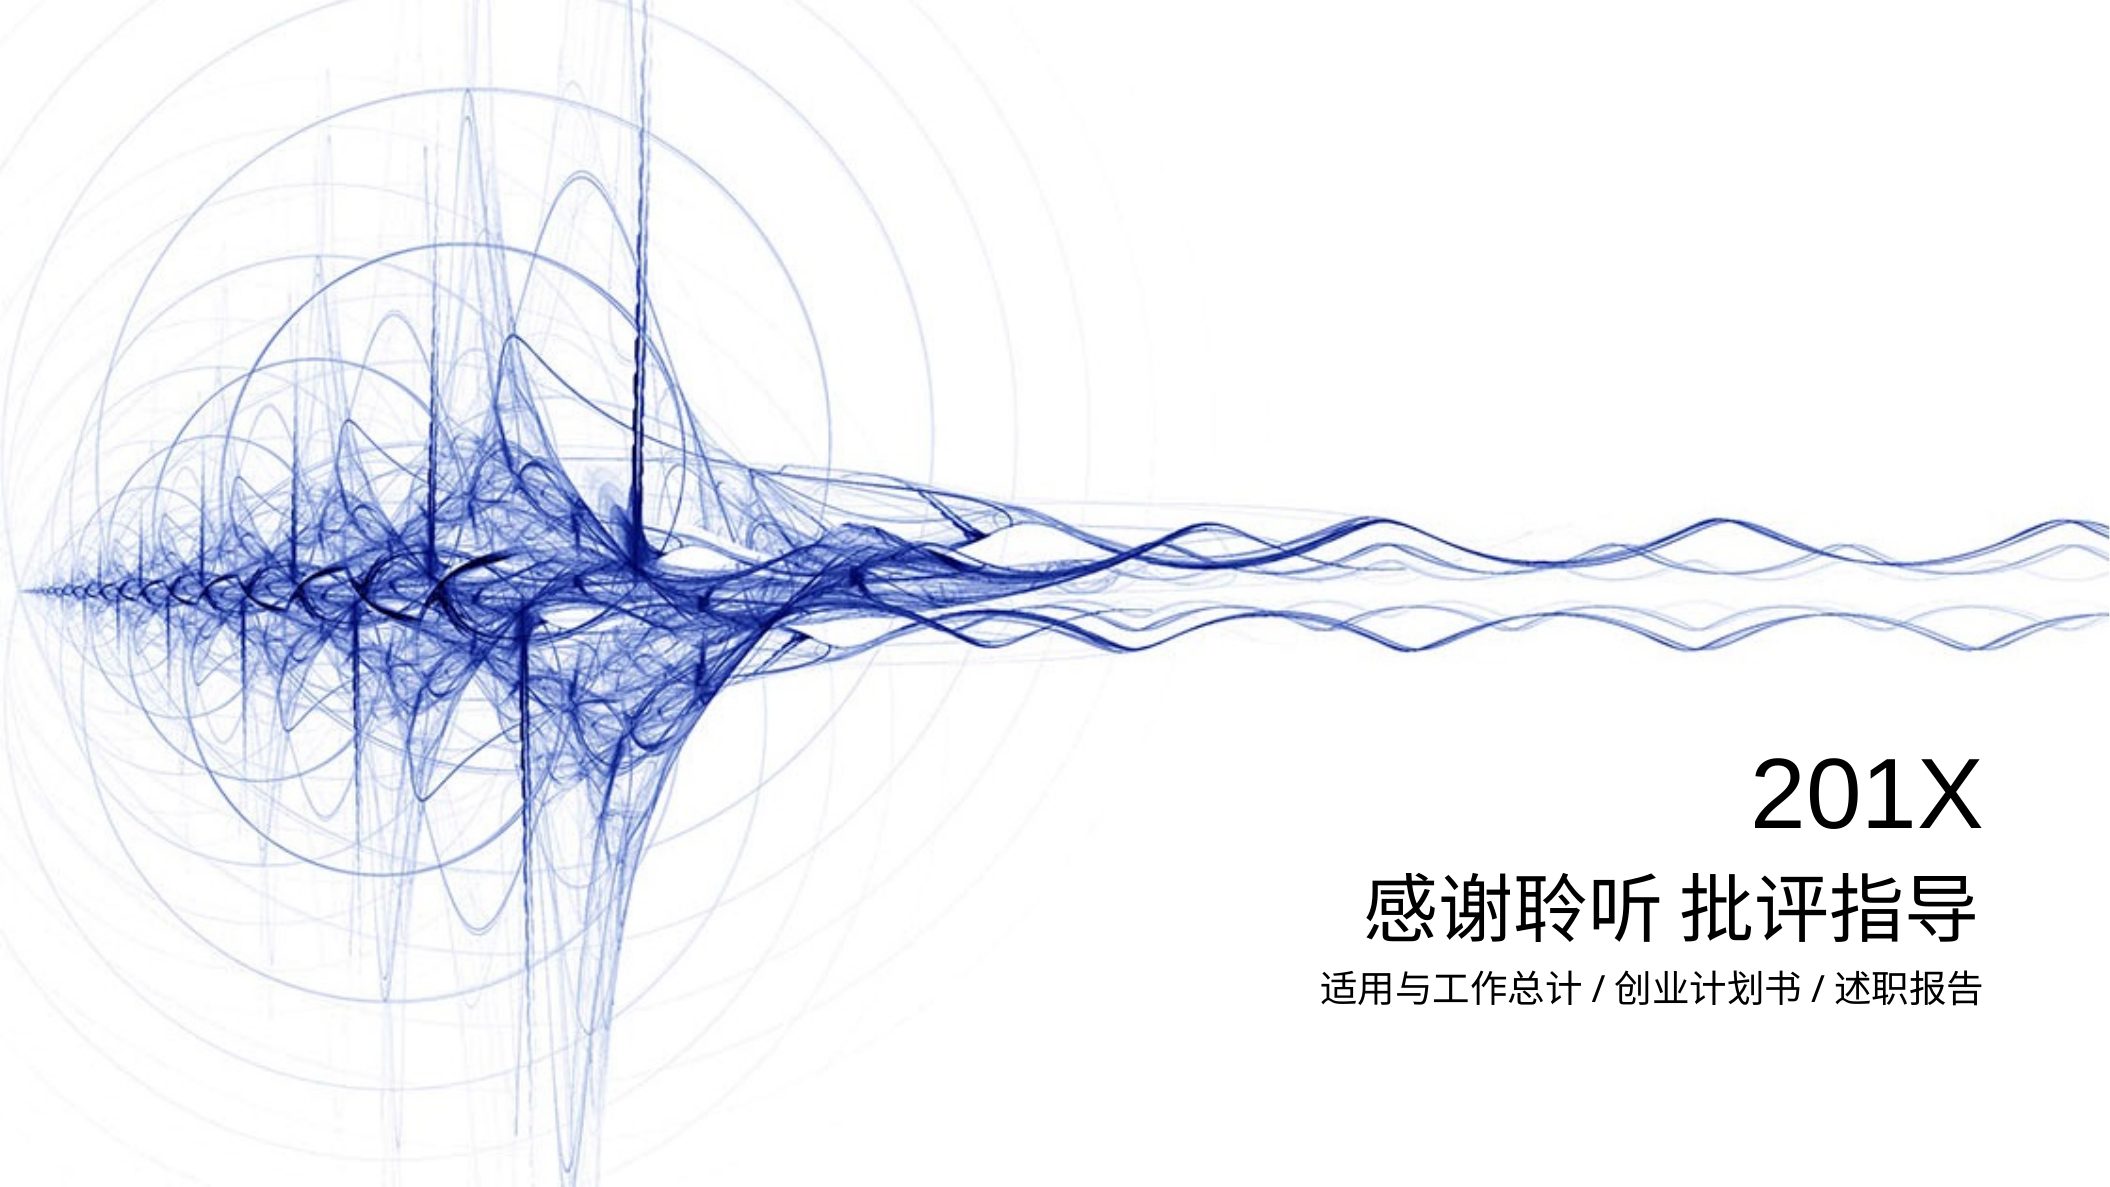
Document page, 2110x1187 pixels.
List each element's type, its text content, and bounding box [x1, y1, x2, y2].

text_box 适用与工作总计/创业计划书/述职报告 [1288, 959, 1996, 1016]
text_box 感谢聆听 批评指导 [1351, 855, 1992, 957]
text_box [0, 0, 2110, 1187]
text_box 201X [1538, 723, 1996, 855]
